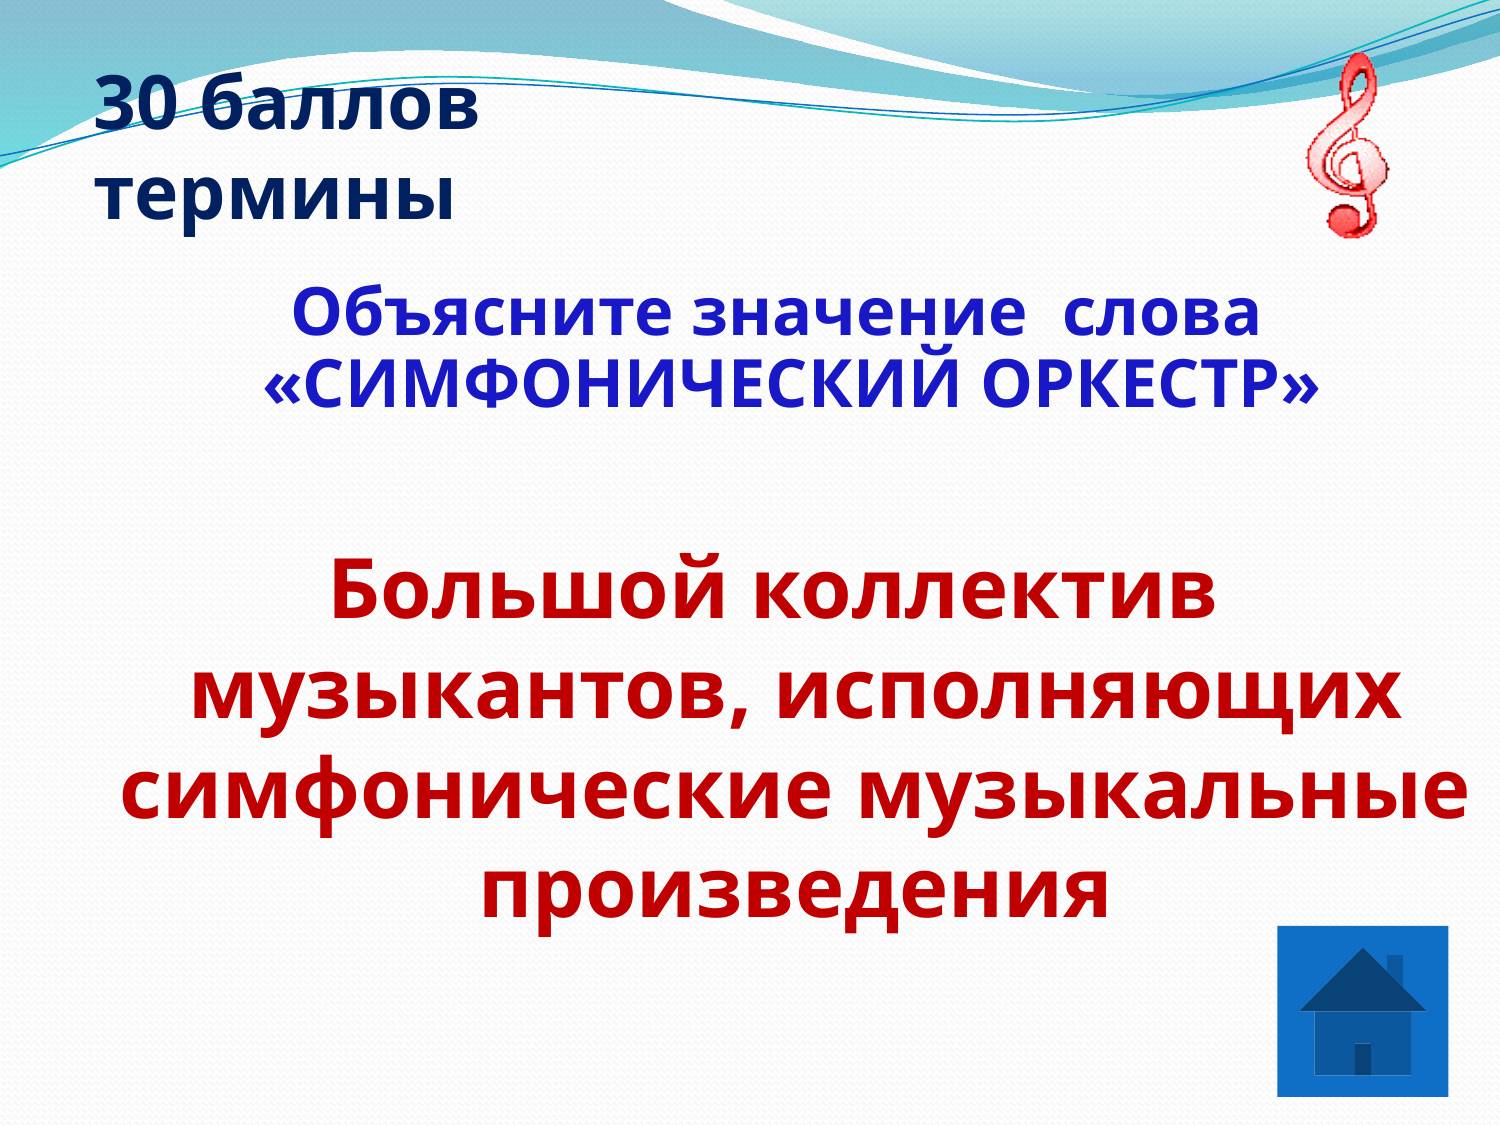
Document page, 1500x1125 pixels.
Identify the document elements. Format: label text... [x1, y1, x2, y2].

picture [1241, 46, 1454, 247]
list Большой коллектив музыкантов, исполняющих симфонические музыкальные произведения [46, 527, 1500, 1005]
text_box [1234, 199, 1460, 260]
text_box [1277, 925, 1449, 1097]
title 30 баллов термины [93, 46, 680, 199]
list Объясните значение слова «СИМФОНИЧЕСКИЙ ОРКЕСТР» [75, 199, 1465, 527]
